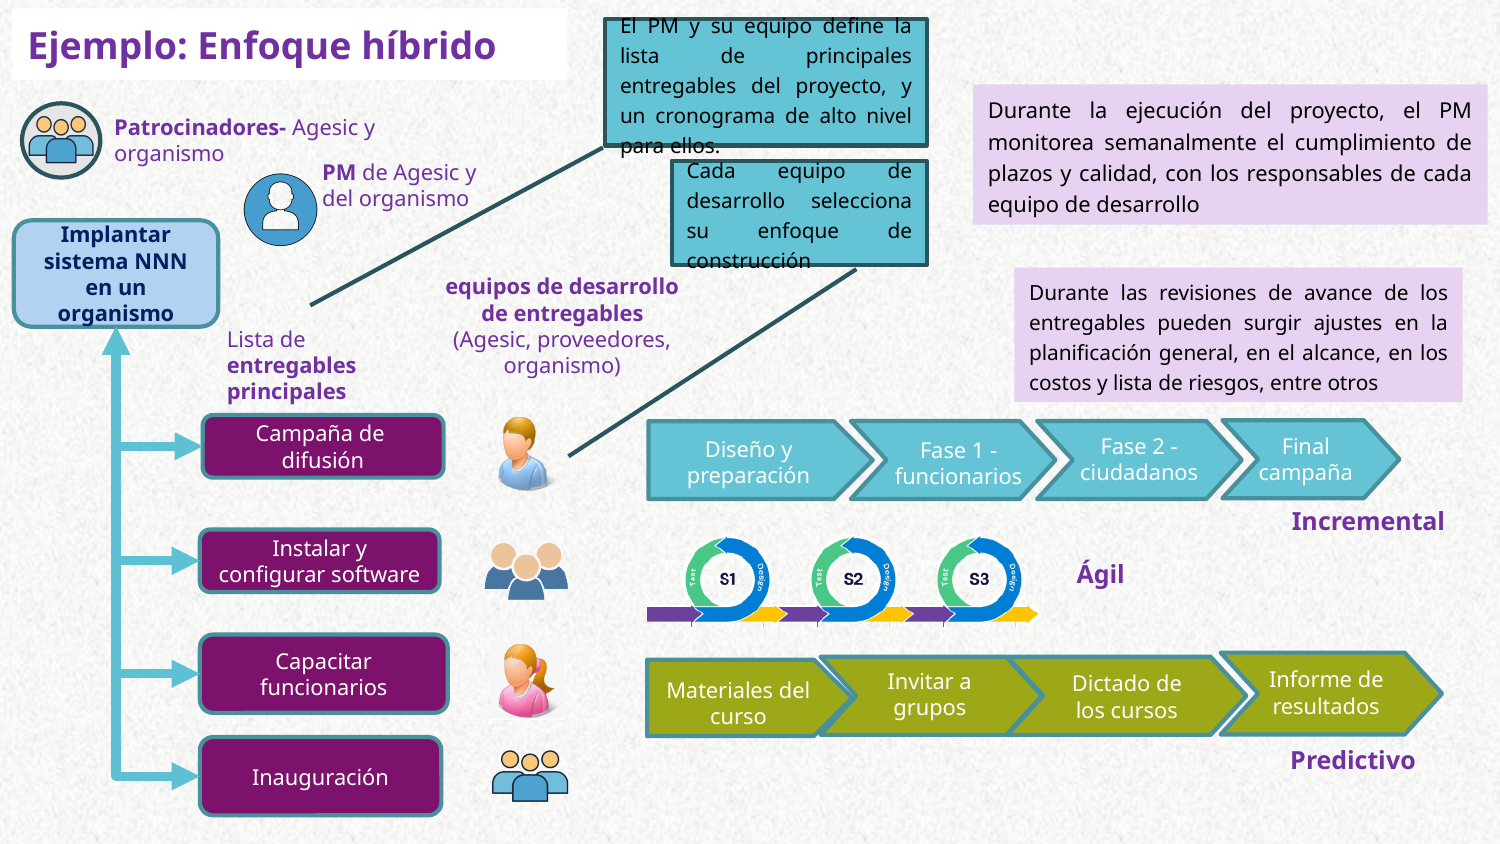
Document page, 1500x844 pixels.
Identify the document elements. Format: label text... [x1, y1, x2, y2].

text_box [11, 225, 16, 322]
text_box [930, 419, 1499, 544]
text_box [930, 652, 1443, 759]
text_box Durante la ejecución del proyecto, el PM monitorea semanalmente el cumplimiento de plazos y calidad, con los responsables de cada equipo de desarrollo [973, 84, 1488, 225]
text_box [930, 531, 1284, 627]
text_box Durante las revisiones de avance de los entregables pueden surgir ajustes en la planificación general, en el alcance, en los costos y lista de riesgos, entre otros [1014, 267, 1463, 402]
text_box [21, 18, 927, 816]
text_box Predictivo [1275, 737, 1497, 782]
title Ejemplo: Enfoque híbrido [12, 8, 568, 80]
